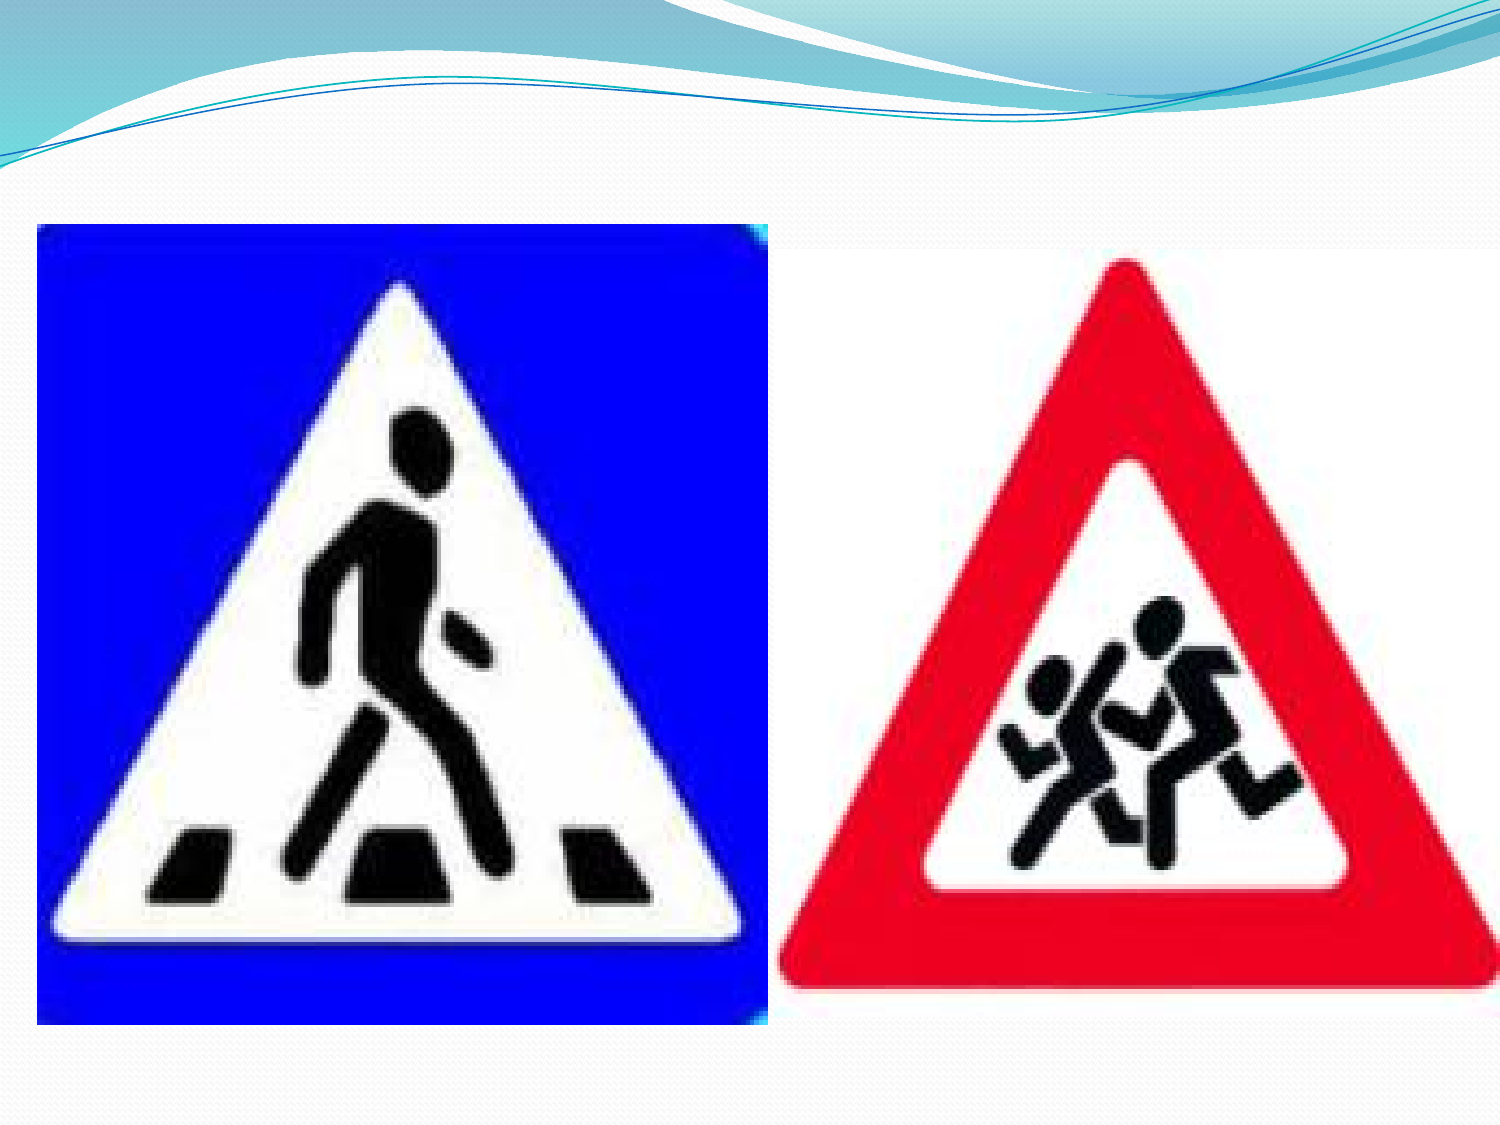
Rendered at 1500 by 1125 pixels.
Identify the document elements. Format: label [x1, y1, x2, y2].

picture [37, 224, 769, 1026]
picture [774, 249, 1500, 1018]
